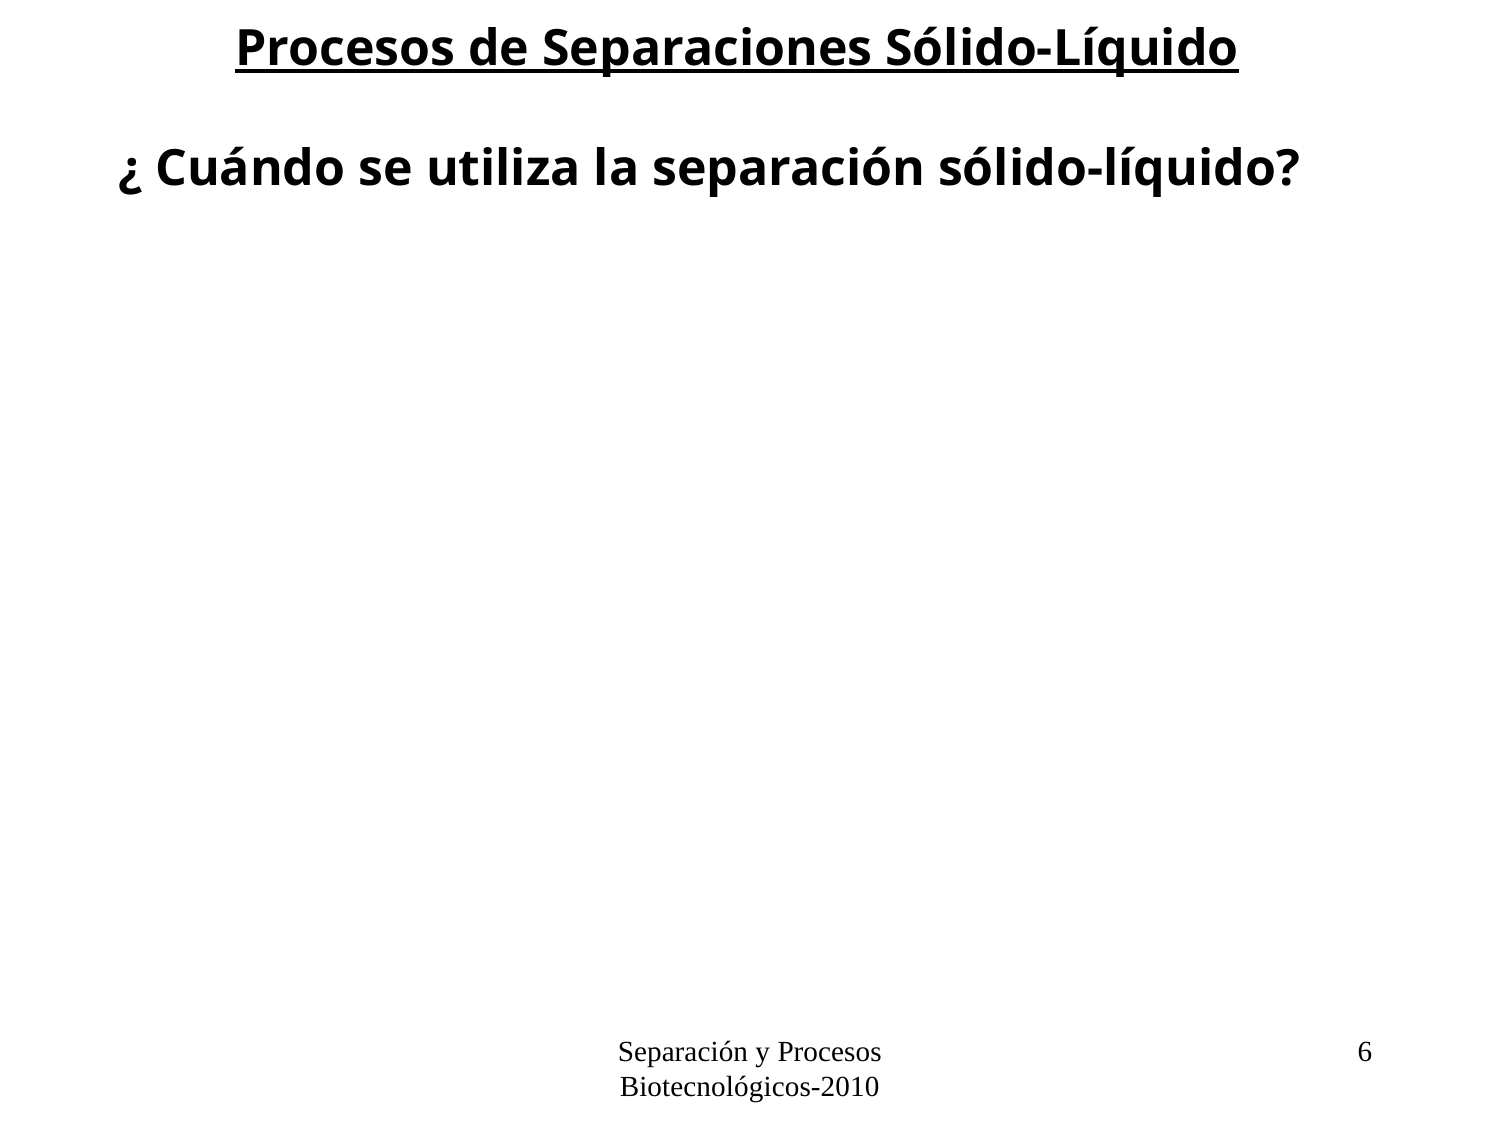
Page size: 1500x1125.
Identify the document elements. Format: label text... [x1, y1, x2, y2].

slide_number 6 [1074, 1024, 1388, 1101]
footer Separación y Procesos Biotecnológicos-2010 [512, 1024, 988, 1101]
text_box Procesos de Separaciones Sólido-Líquido ¿ Cuándo se utiliza la separación sólido-líquido? [50, 8, 1425, 246]
